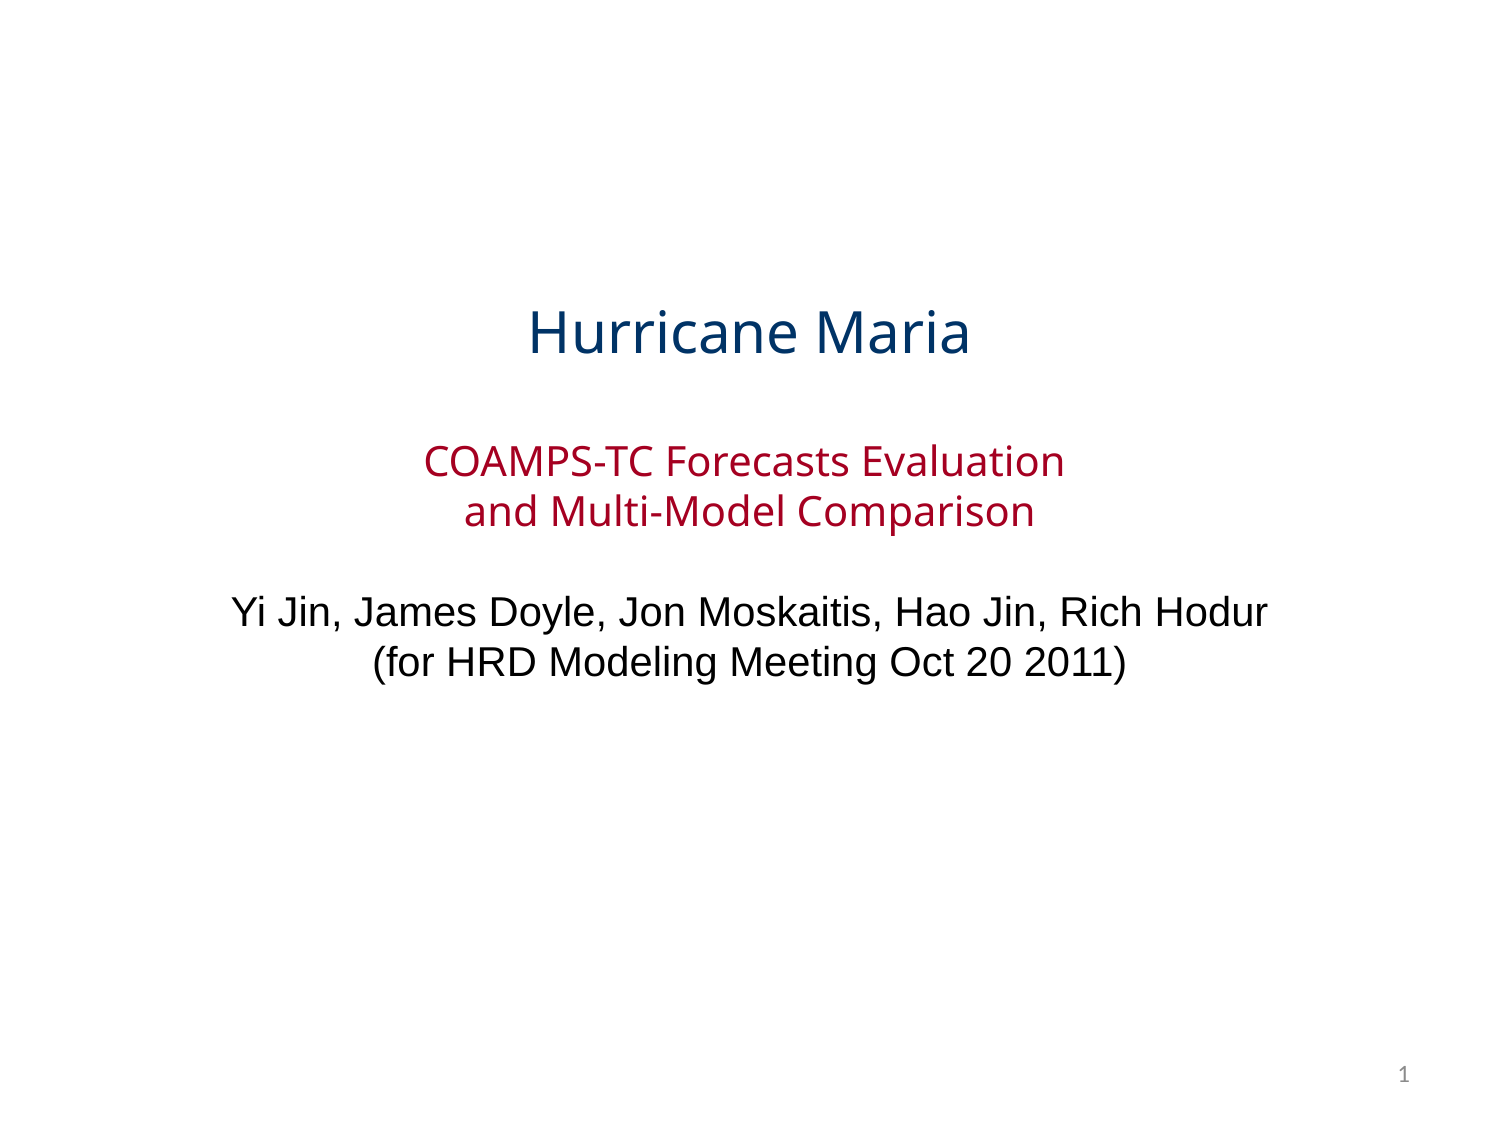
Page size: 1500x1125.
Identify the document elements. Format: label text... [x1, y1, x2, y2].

slide_number 1 [1074, 1042, 1425, 1103]
text_box Hurricane Maria COAMPS-TC Forecasts Evaluation and Multi-Model Comparison Yi Jin, James Doyle, Jon Moskaitis, Hao Jin, Rich Hodur (for HRD Modeling Meeting Oct 20 2011) [0, 287, 1500, 693]
